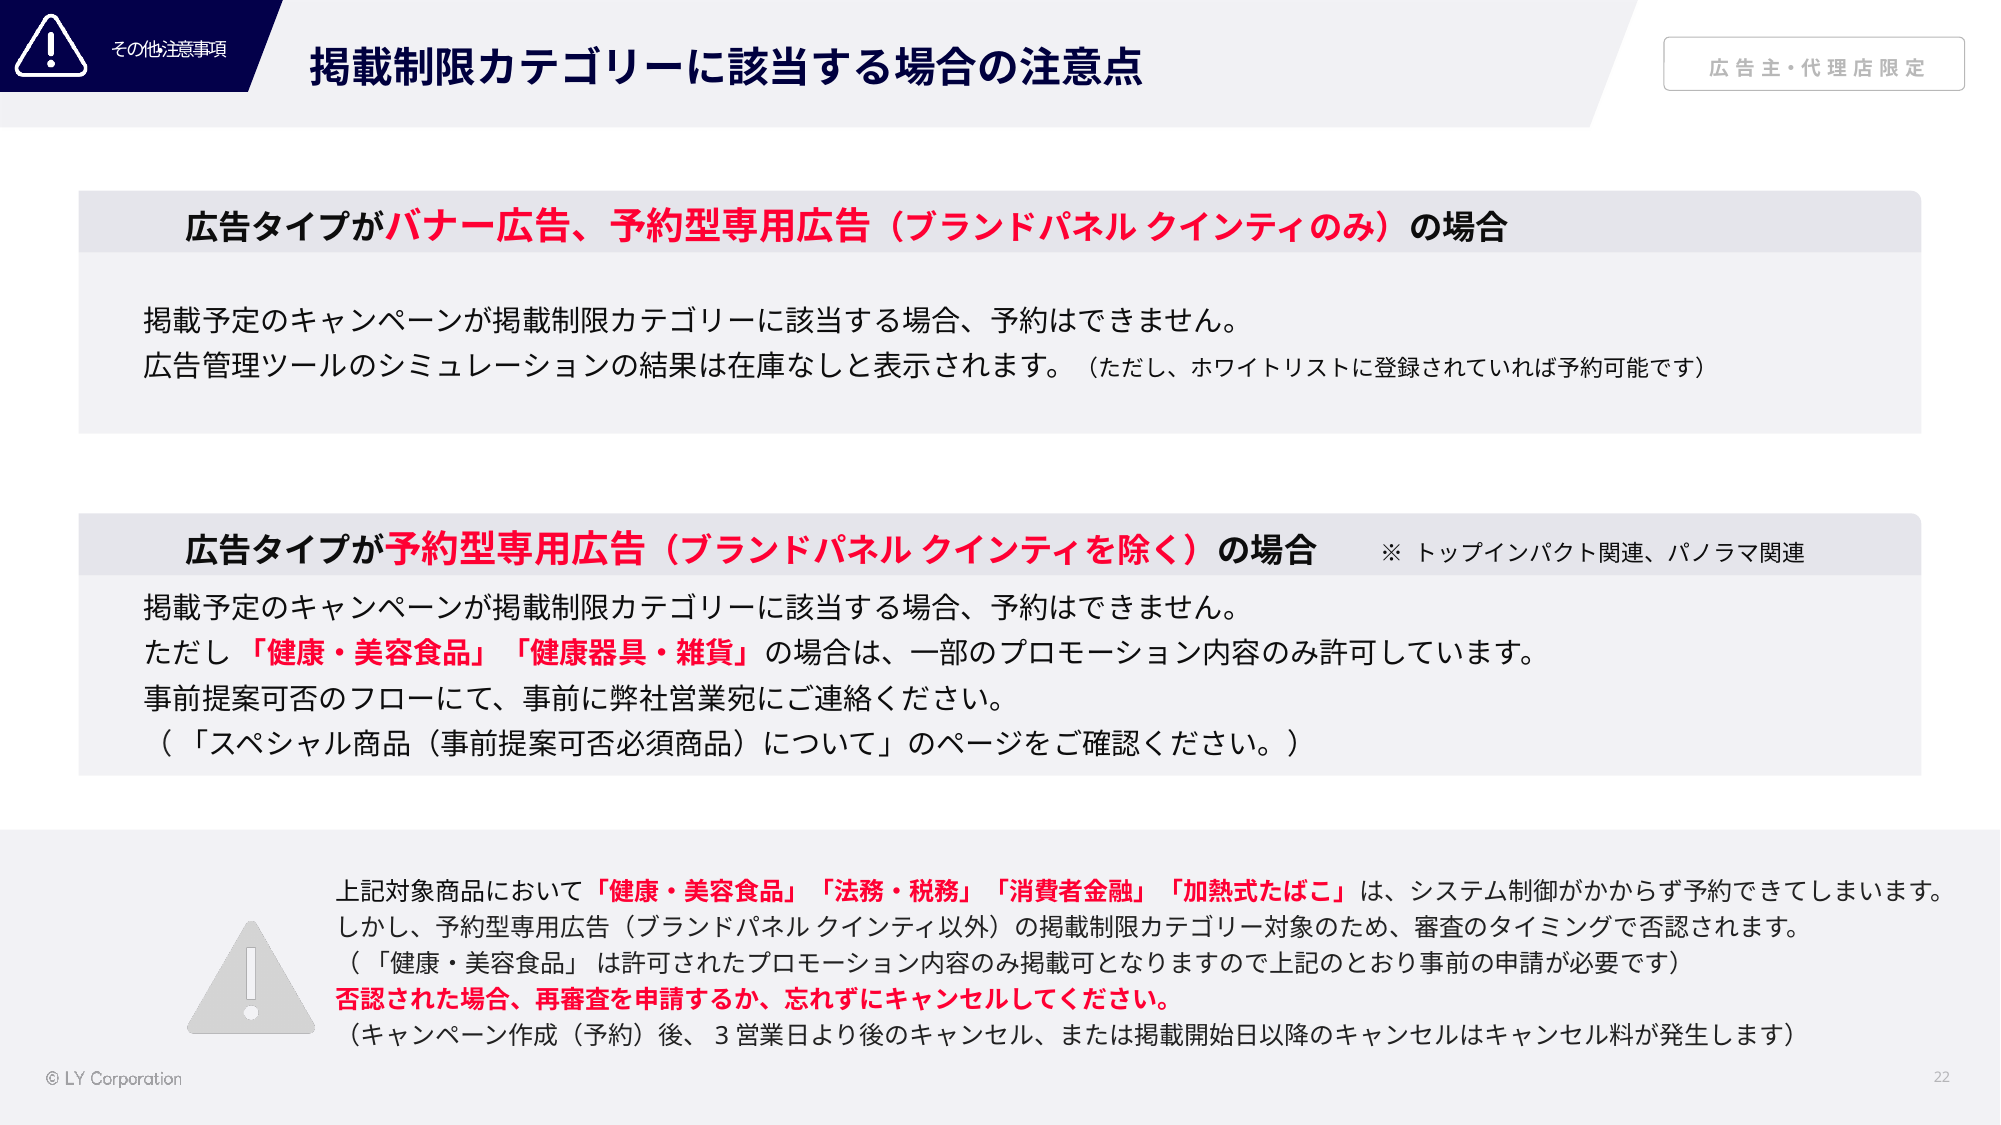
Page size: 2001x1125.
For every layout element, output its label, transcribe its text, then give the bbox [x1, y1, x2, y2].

picture [180, 906, 322, 1048]
text_box 広告タイプがバナー広告、予約型専用広告（ブランドパネル クインティのみ）の場合 [77, 189, 1923, 254]
picture [46, 1071, 181, 1088]
text_box 広告タイプが予約型専用広告（ブランドパネル クインティを除く）の場合 [77, 512, 1923, 577]
list その他・注意事項 [97, 13, 240, 81]
text_box 掲載予定のキャンペーンが掲載制限カテゴリーに該当する場合、予約はできません。 広告管理ツールのシミュレーションの結果は在庫なしと表示されます。（ただし、ホワイトリストに登録されていれば予約可能です） [78, 254, 1922, 435]
text_box 掲載予定のキャンペーンが掲載制限カテゴリーに該当する場合、予約はできません。 ただし 「健康・美容食品」「健康器具・雑貨」の場合は、一部のプロモーション内容のみ許可しています。 事前提案可否のフローにて、事前に弊社営業宛にご連絡ください。 （ 「スペシャル商品（事前提案可否必須商品）について」のページをご確認ください。） [78, 577, 1922, 777]
picture [9, 5, 92, 87]
text_box 上記対象商品において「健康・美容食品」「法務・税務」「消費者金融」「加熱式たばこ」は、システム制御がかからず予約できてしまいます。 しかし、予約型専用広告（ブランドパネル クインティ以外）の掲載制限カテゴリー対象のため、審査のタイミングで否認されます。 （ 「健康・美容食品」 は許可されたプロモーション内容のみ掲載可となりますので上記のとおり事前の申請が必要です） 否認された場合、再審査を申請するか、忘れずにキャンセルしてください。 （キャンペーン作成（予約）後、3営業日より後のキャンセル、または掲載開始日以降のキャンセルはキャンセル料が発生します） [335, 856, 1971, 1057]
list 掲載制限カテゴリーに該当する場合の注意点 [309, 41, 1645, 97]
text_box ※ トップインパクト関連、パノラマ関連 [1380, 538, 1806, 566]
